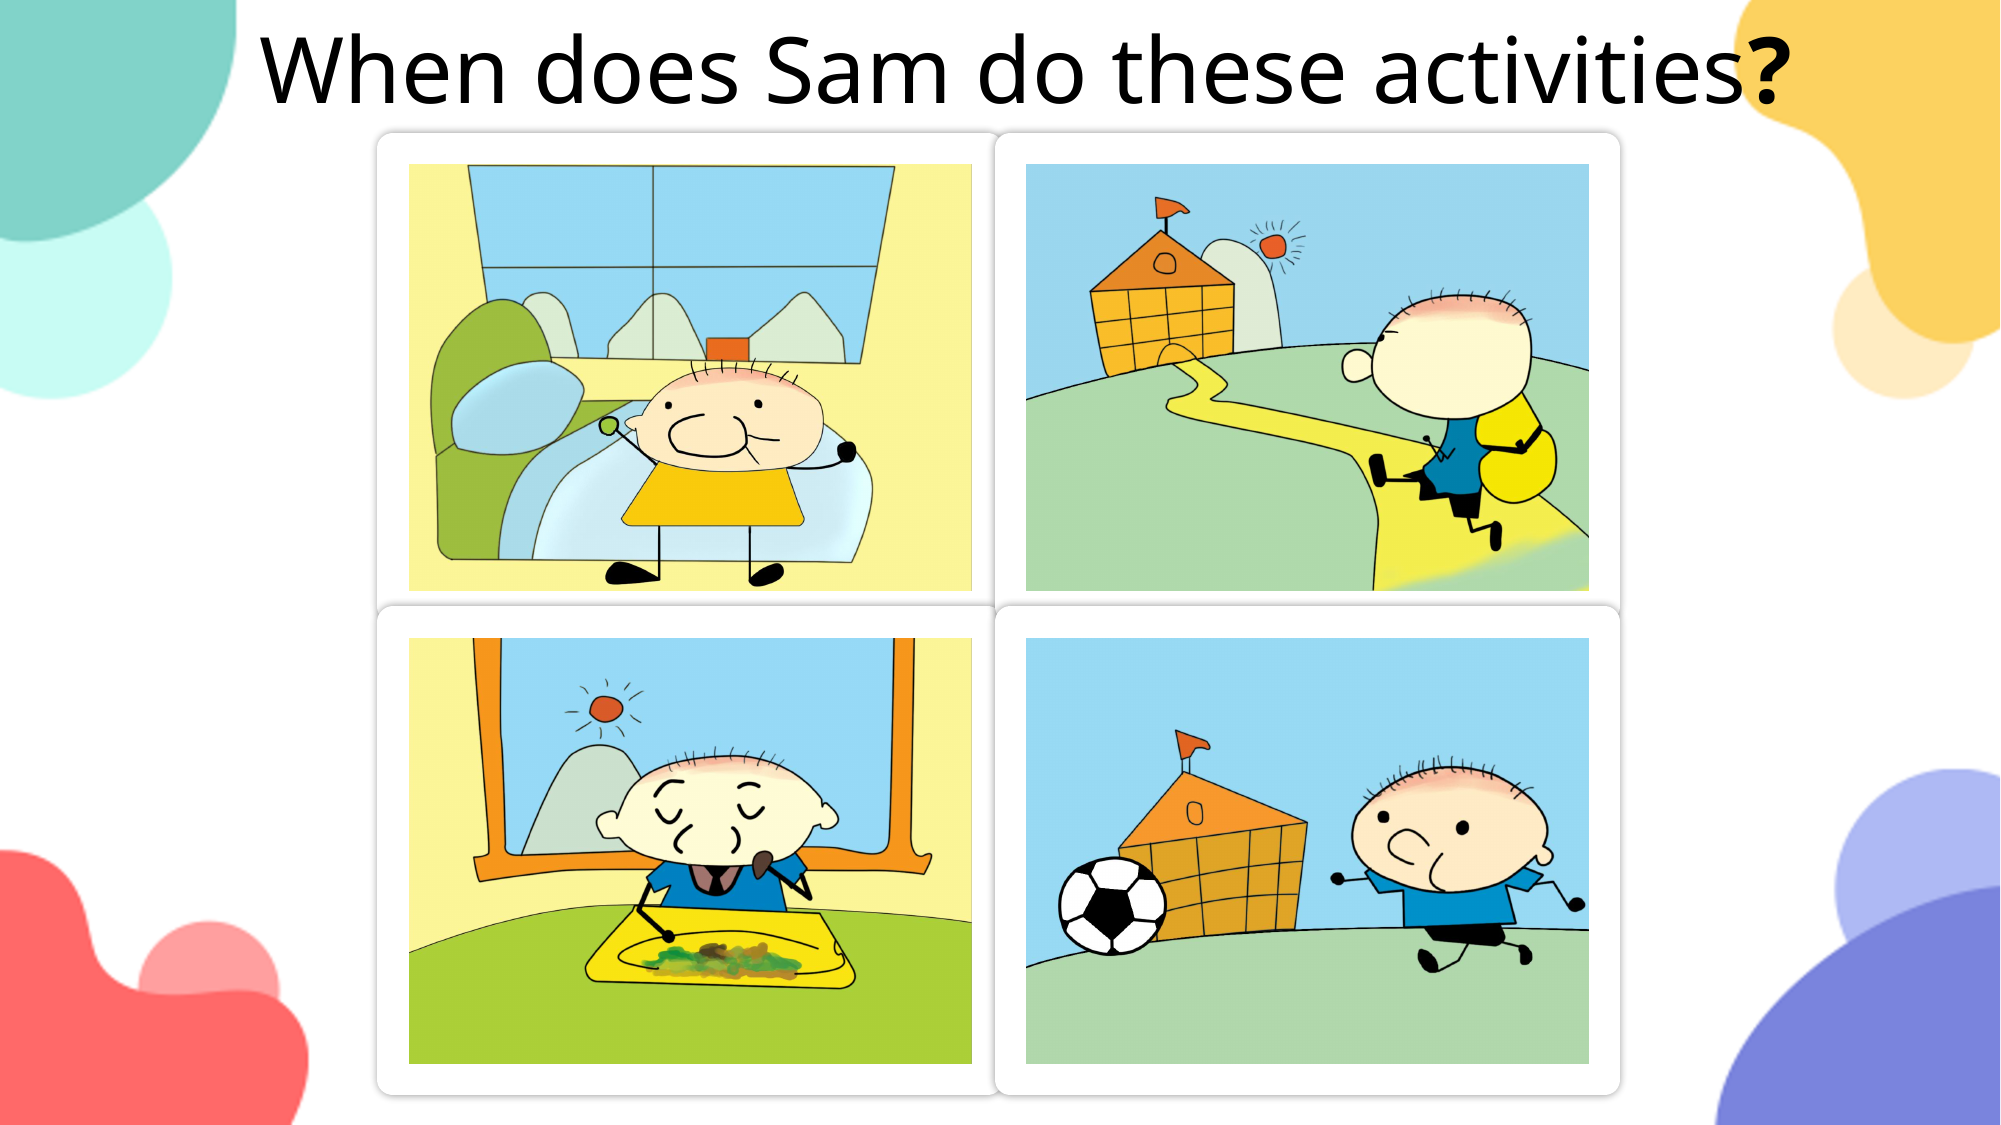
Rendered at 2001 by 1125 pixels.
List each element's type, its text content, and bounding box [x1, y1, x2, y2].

text_box When does Sam do these activities? [244, 4, 1807, 130]
picture [0, 0, 2001, 1125]
